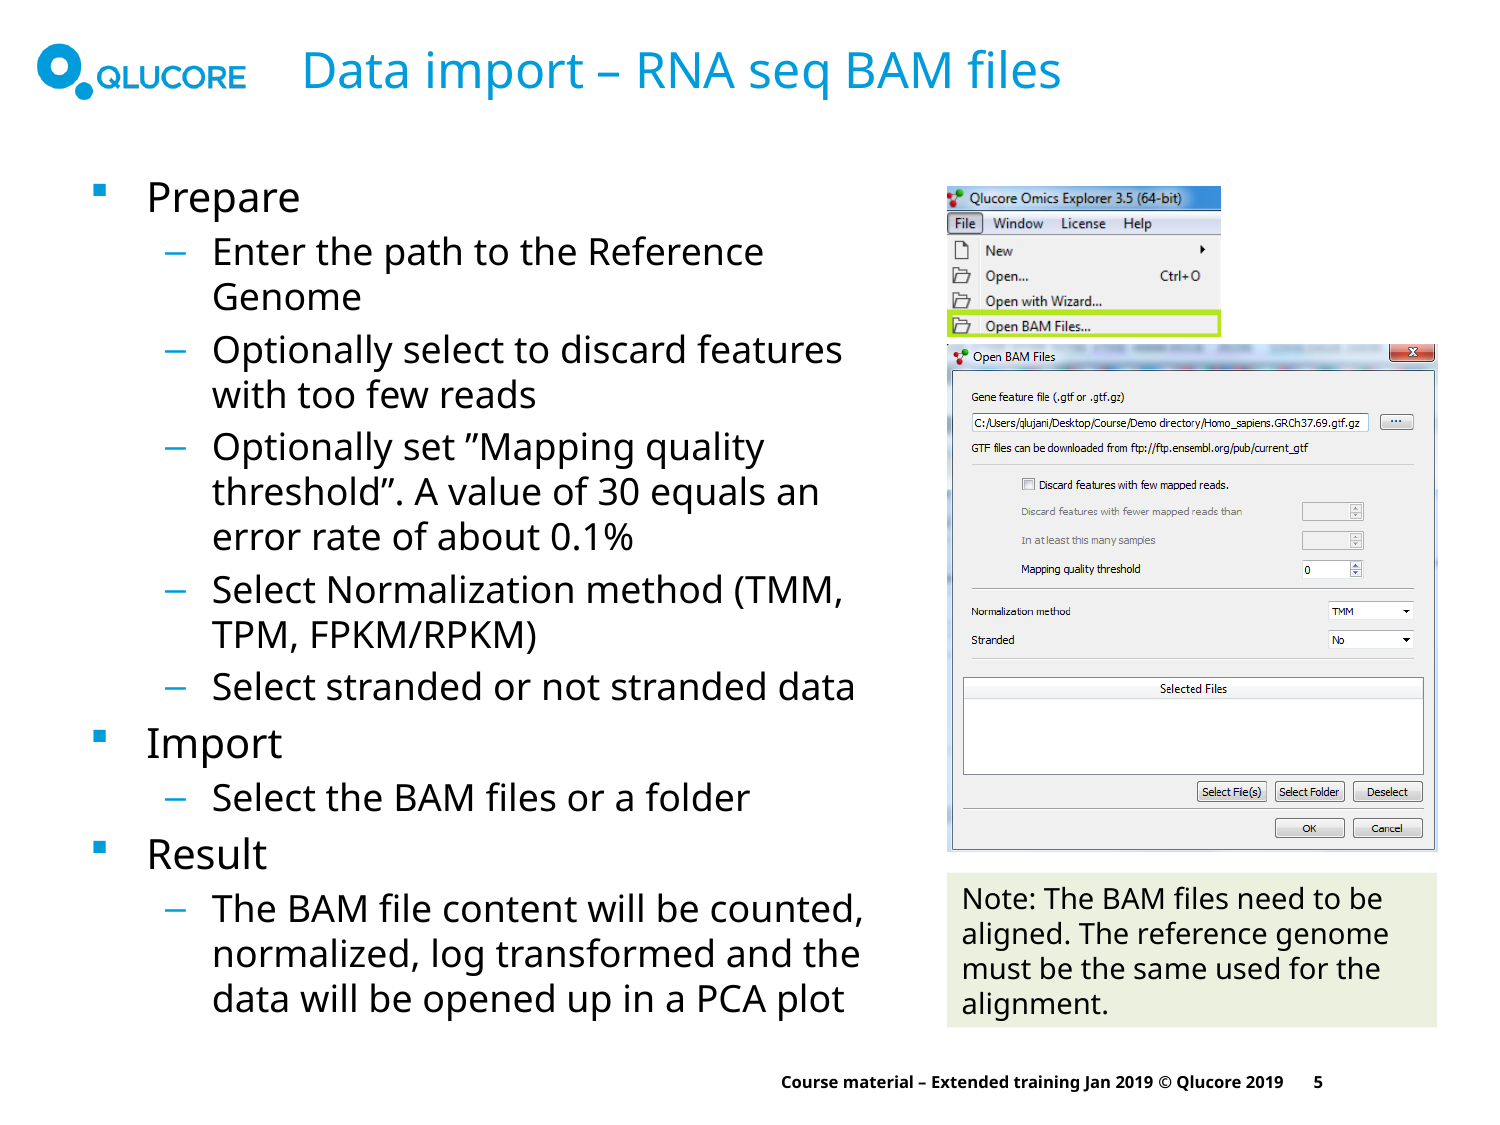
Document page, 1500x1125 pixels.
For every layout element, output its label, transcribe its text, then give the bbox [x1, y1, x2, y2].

title Data import – RNA seq BAM files [286, 10, 1445, 127]
picture [946, 343, 1438, 852]
list Prepare Enter the path to the Reference Genome Optionally select to discard features with too few reads Optionally set ”Mapping quality threshold”. A value of 30 equals an error rate of about 0.1% Select Normalization method (TMM, TPM, FPKM/RPKM) Select stranded or not stranded data Import Select the BAM files or a folder Result The BAM file content will be counted, normalized, log transformed and the data will be opened up in a PCA plot [75, 163, 920, 1052]
picture [946, 186, 1222, 337]
text_box Note: The BAM files need to be aligned. The reference genome must be the same used for the alignment. [946, 872, 1438, 1028]
